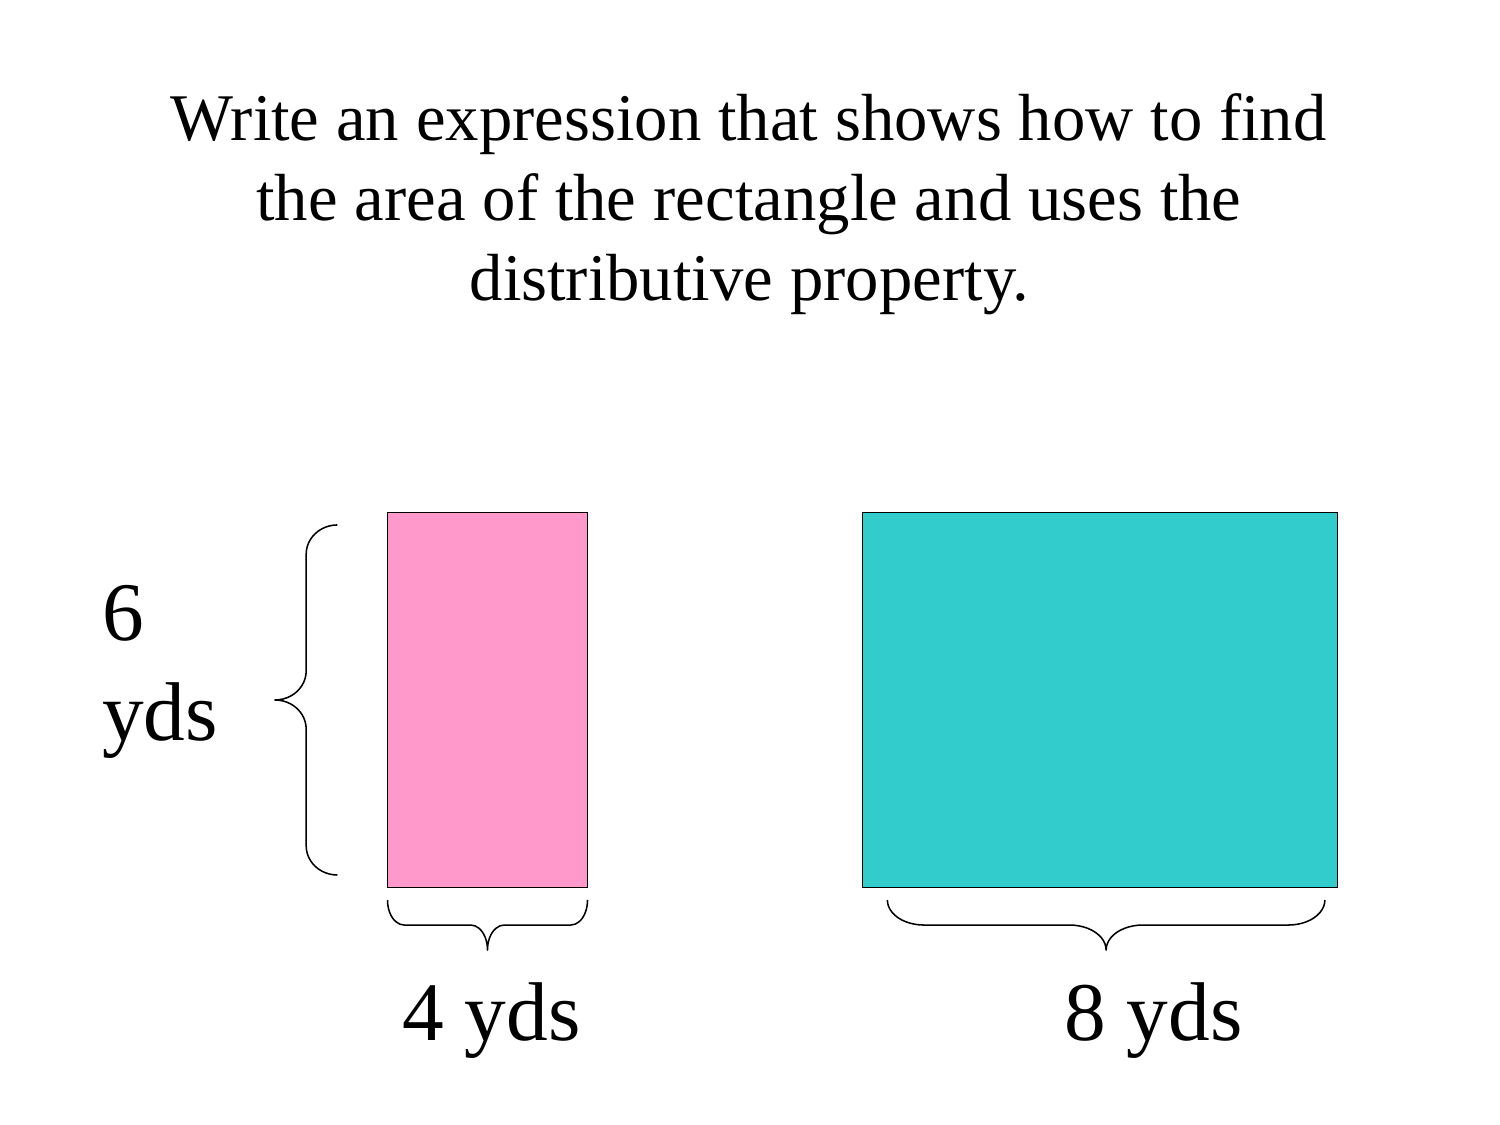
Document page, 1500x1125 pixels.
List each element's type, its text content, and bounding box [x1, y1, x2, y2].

text_box [387, 900, 588, 951]
text_box [274, 524, 338, 876]
text_box 6 yds [87, 549, 275, 765]
text_box [387, 512, 588, 888]
text_box [862, 512, 1338, 888]
text_box [887, 900, 1325, 951]
text_box 8 yds [987, 950, 1450, 1065]
text_box Write an expression that shows how to find the area of the rectangle and uses the distributive property. [112, 99, 1388, 288]
text_box 4 yds [387, 950, 638, 1065]
